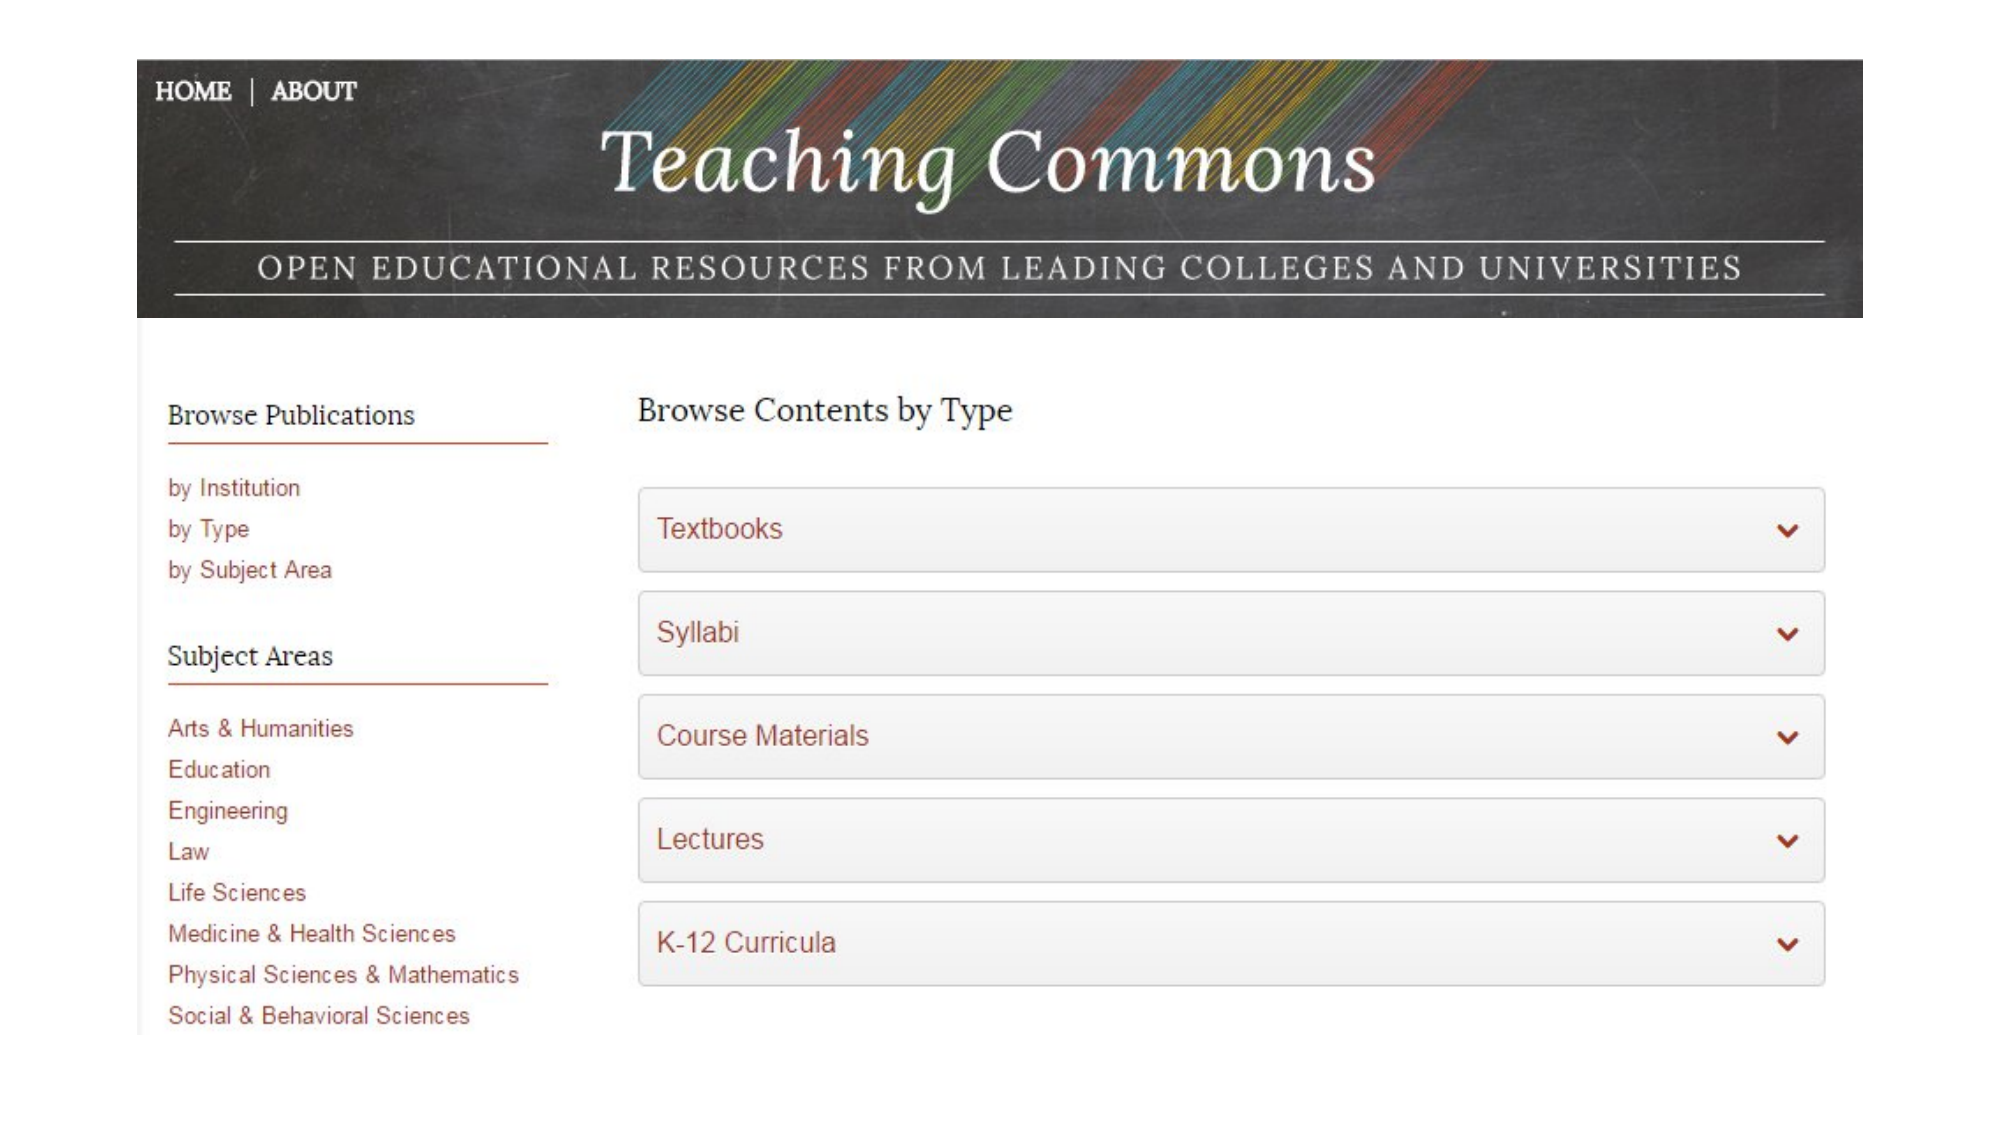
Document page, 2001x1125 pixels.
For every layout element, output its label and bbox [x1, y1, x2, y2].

picture [137, 318, 1863, 1035]
list [137, 59, 1863, 318]
